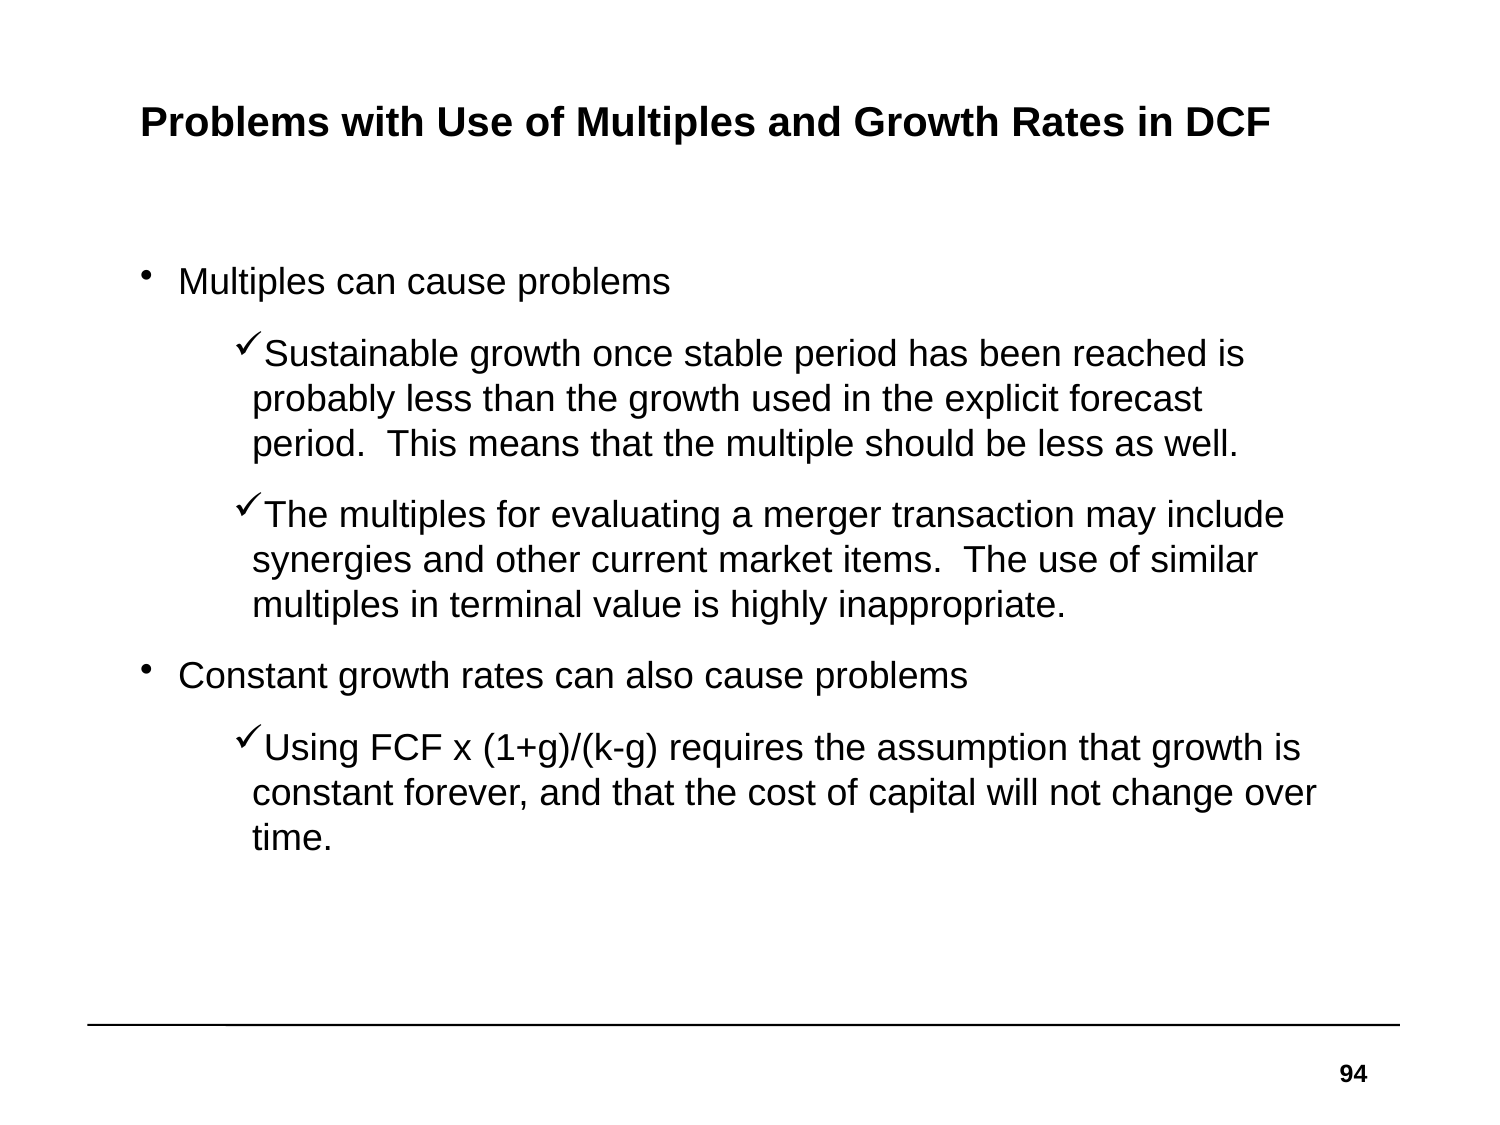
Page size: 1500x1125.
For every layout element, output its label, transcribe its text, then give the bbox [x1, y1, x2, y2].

list Multiples can cause problems Sustainable growth once stable period has been reached is probably less than the growth used in the explicit forecast period. This means that the multiple should be less as well. The multiples for evaluating a merger transaction may include synergies and other current market items. The use of similar multiples in terminal value is highly inappropriate. Constant growth rates can also cause problems Using FCF x (1+g)/(k-g) requires the assumption that growth is constant forever, and that the cost of capital will not change over time. [125, 249, 1338, 1000]
title Problems with Use of Multiples and Growth Rates in DCF [125, 87, 1375, 225]
